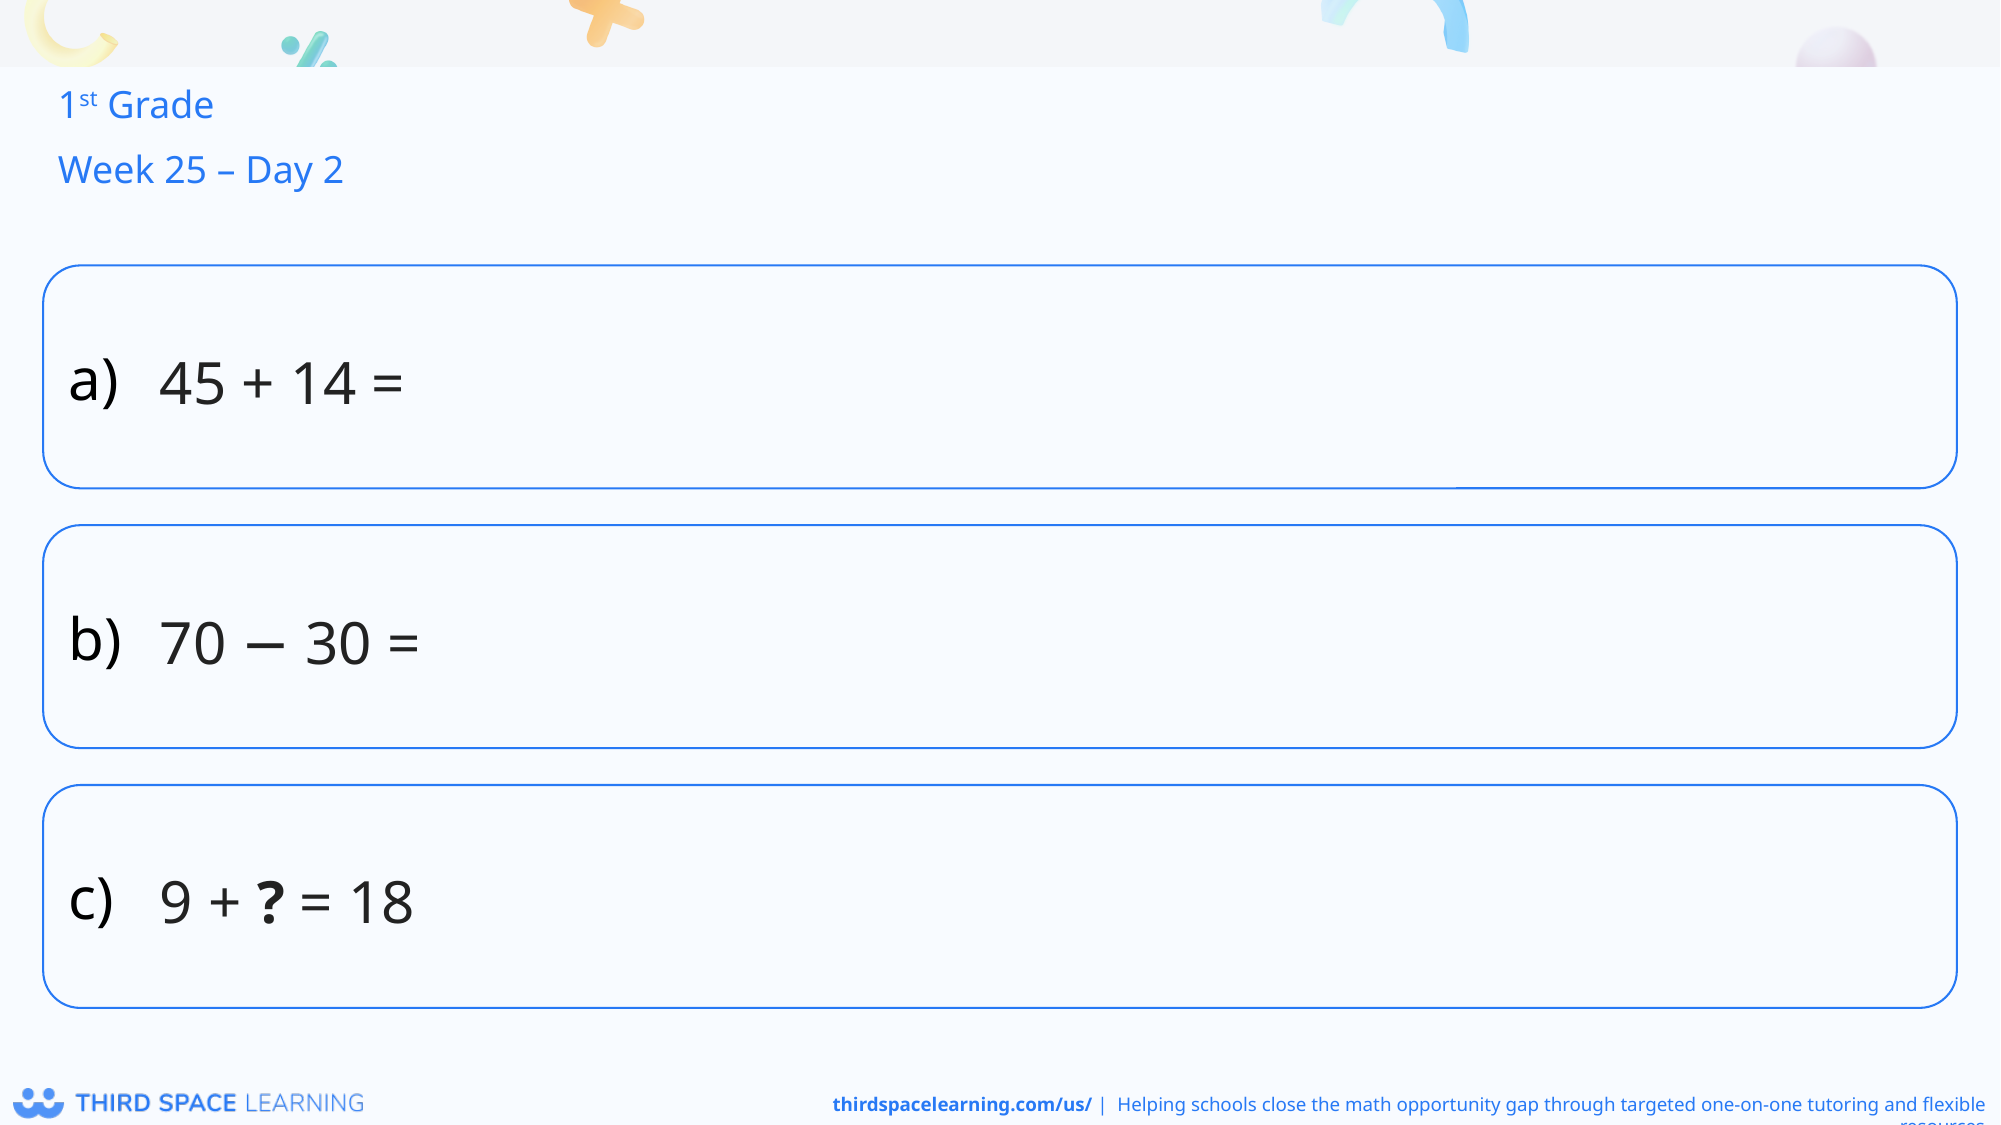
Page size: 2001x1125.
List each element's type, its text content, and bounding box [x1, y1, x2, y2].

list 45 + 14 = [144, 288, 1922, 474]
text_box 1st Grade Week 25 – Day 2 [43, 73, 509, 212]
list 70 − 30 = [144, 548, 1922, 734]
list 9 + ? = 18 [144, 807, 1922, 994]
picture [13, 1088, 365, 1119]
picture [0, 0, 2000, 67]
